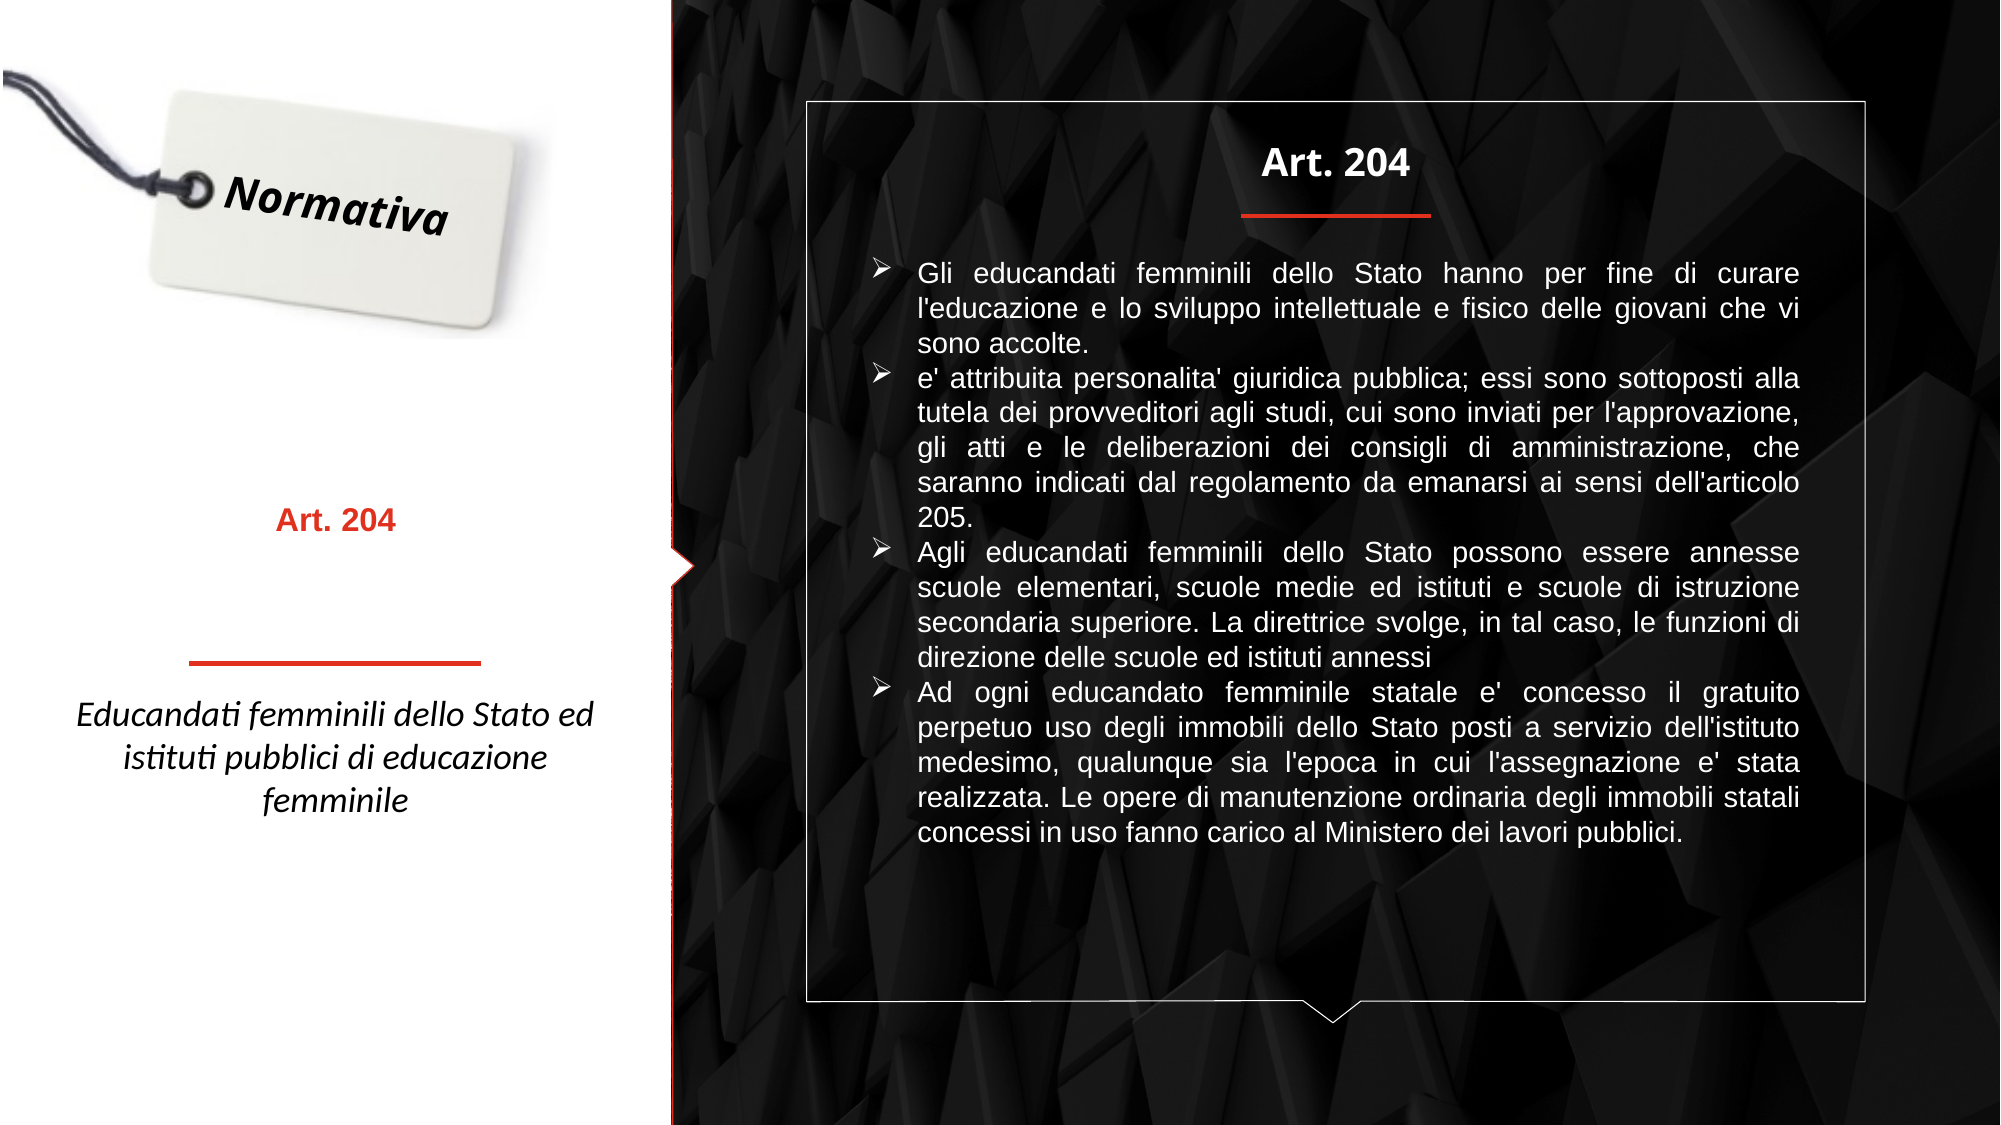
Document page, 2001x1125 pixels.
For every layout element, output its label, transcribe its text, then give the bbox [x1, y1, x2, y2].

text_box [3, 48, 584, 339]
title Art. 204 Educandati femminili dello Stato ed istituti pubblici di educazione femminile [58, 454, 613, 857]
picture [671, 0, 2000, 1125]
